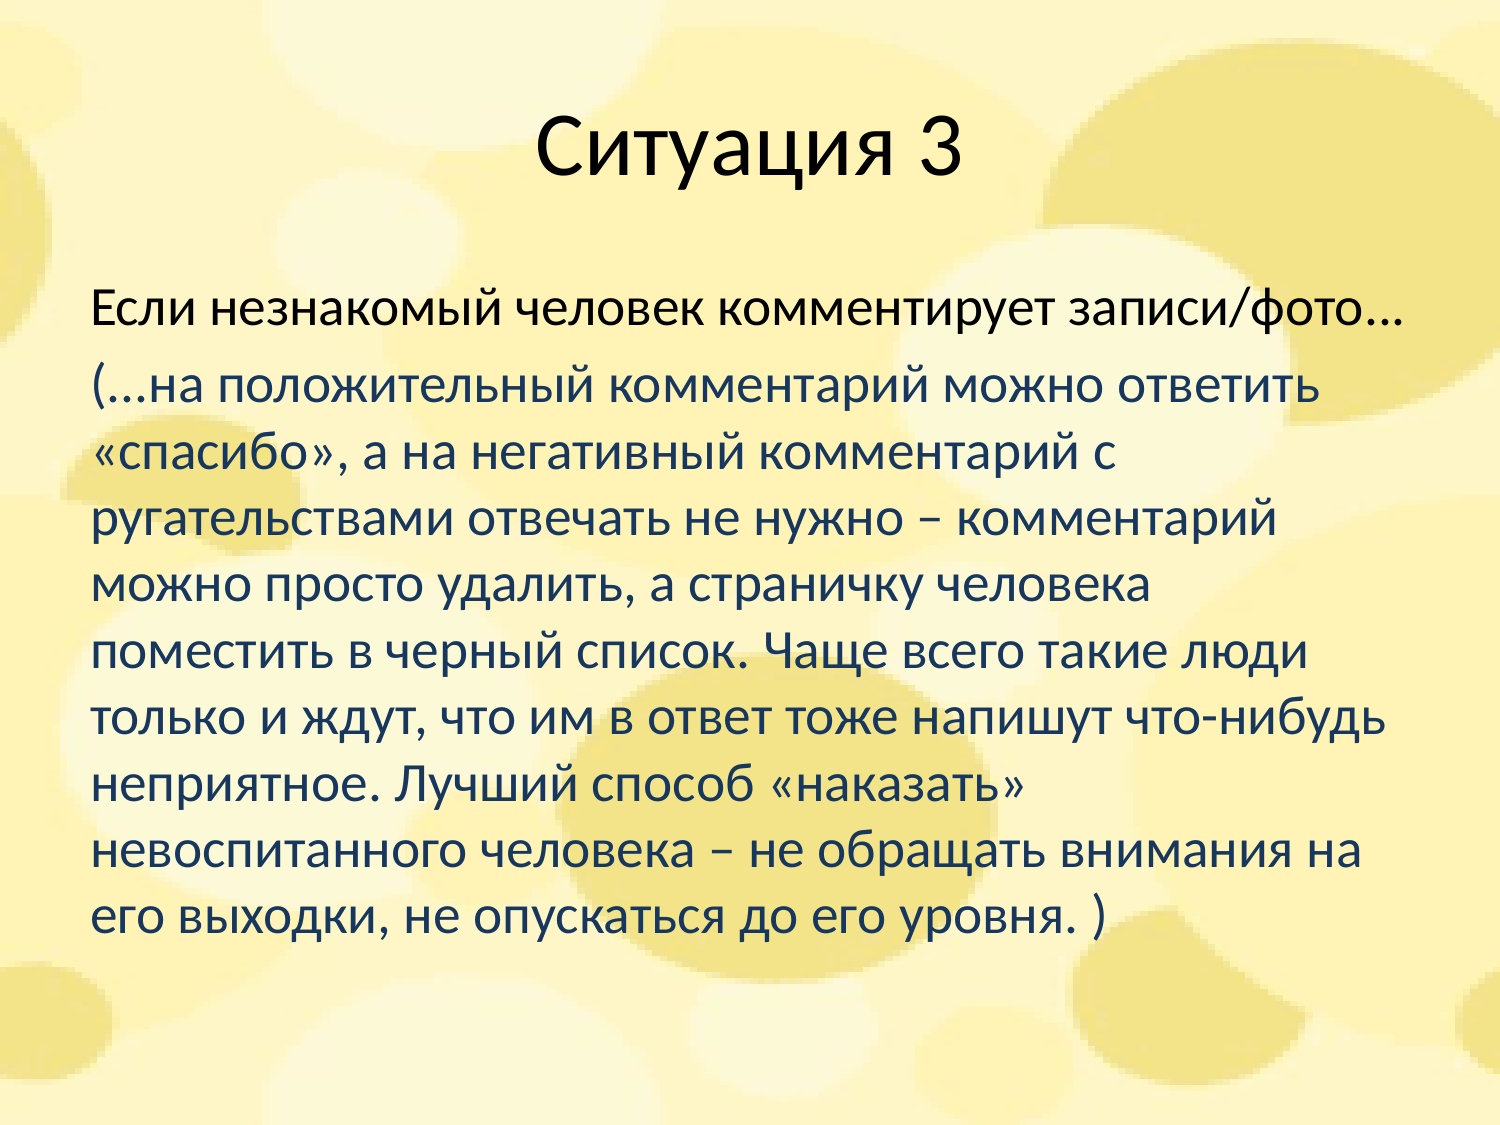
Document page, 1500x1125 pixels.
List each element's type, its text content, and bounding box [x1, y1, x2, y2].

list Если незнакомый человек комментирует записи/фото... (...на положительный комментарий можно ответить «спасибо», а на негативный комментарий с ругательствами отвечать не нужно – комментарий можно просто удалить, а страничку человека поместить в черный список. Чаще всего такие люди только и ждут, что им в ответ тоже напишут что-нибудь неприятное. Лучший способ «наказать» невоспитанного человека – не обращать внимания на его выходки, не опускаться до его уровня. ) [75, 262, 1425, 1005]
picture [0, 0, 1500, 1125]
title Ситуация 3 [75, 45, 1425, 233]
